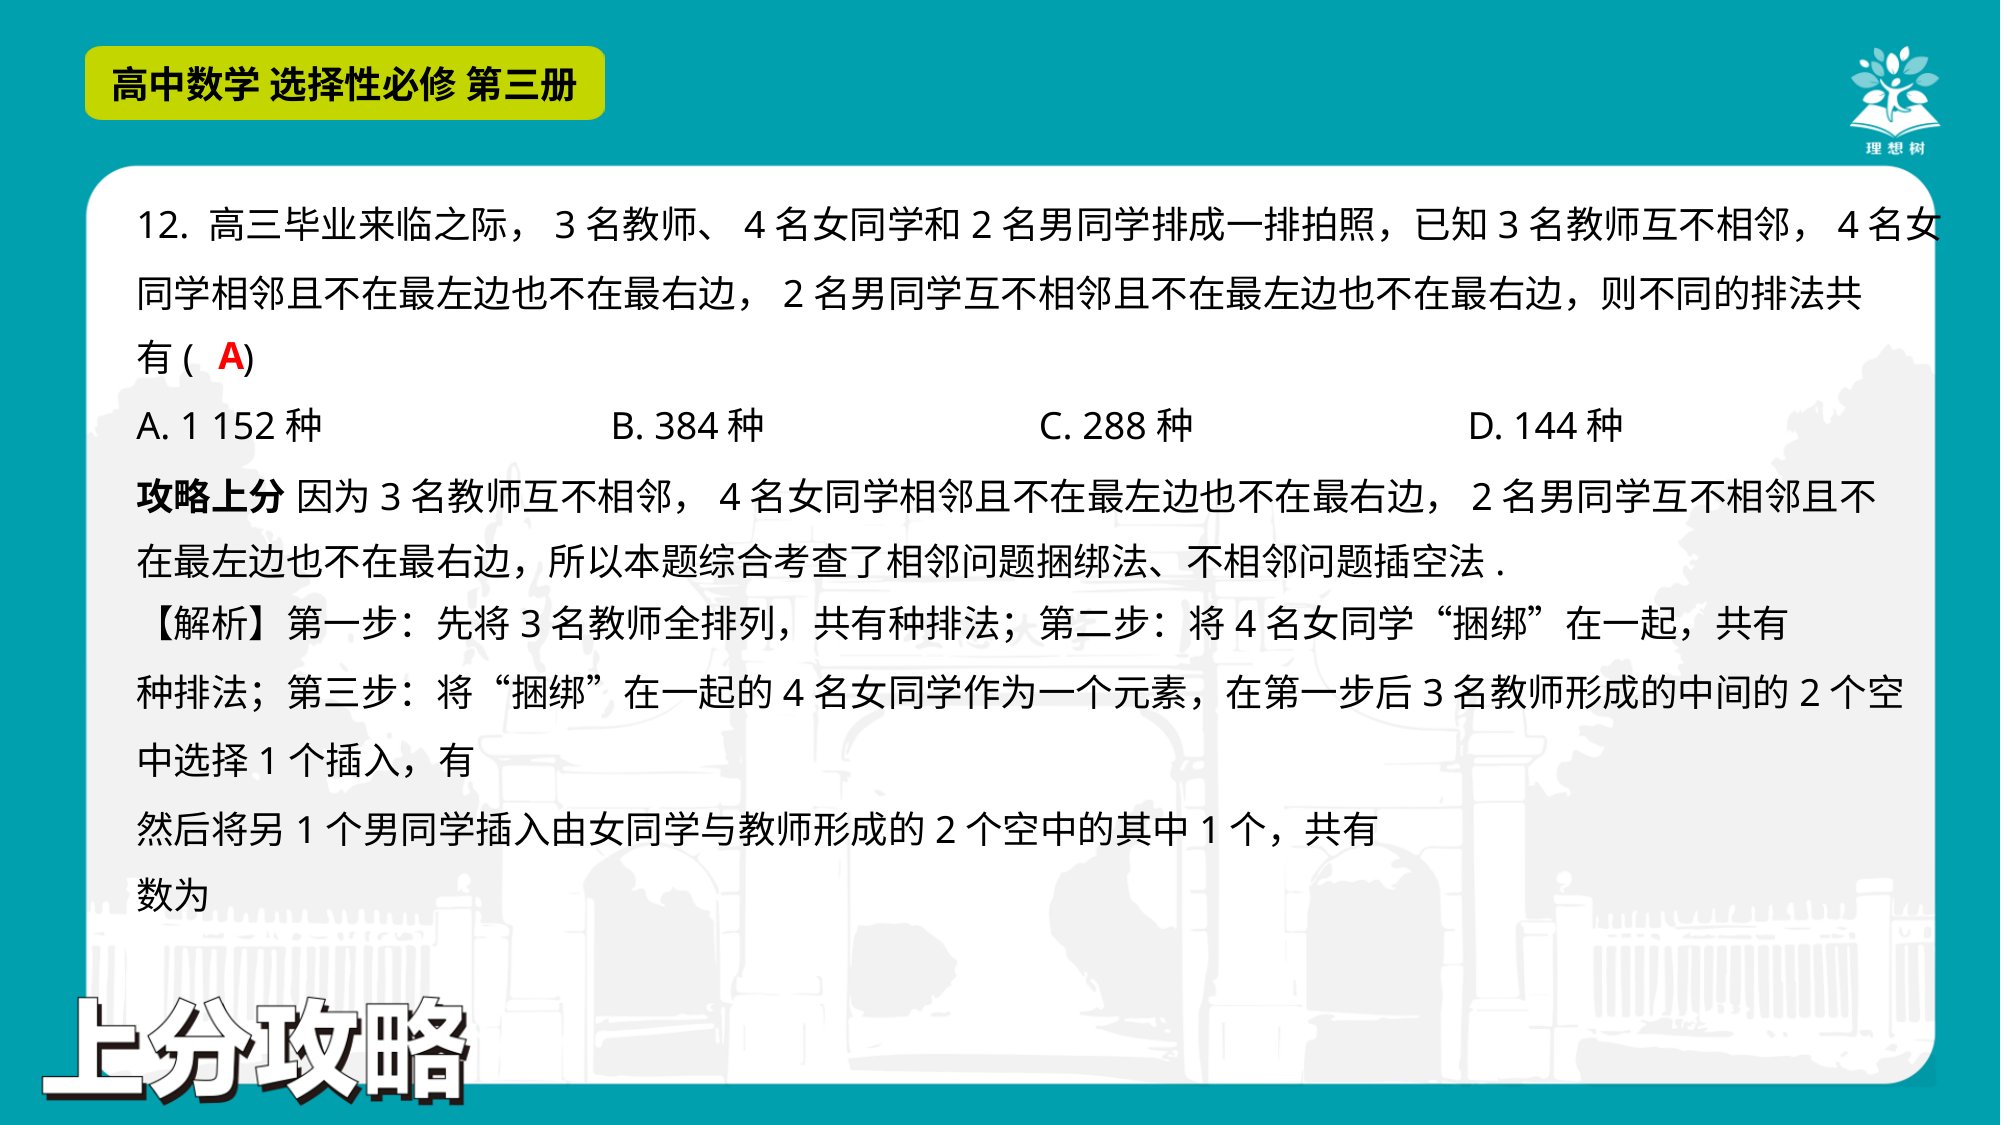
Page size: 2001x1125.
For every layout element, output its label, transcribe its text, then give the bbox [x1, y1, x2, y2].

text_box 攻略上分 因为3名教师互不相邻，4名女同学相邻且不在最左边也不在最右边，2名男同学互不相邻且不 在最左边也不在最右边，所以本题综合考查了相邻问题捆绑法、不相邻问题插空法. [136, 449, 1865, 576]
picture [0, 0, 2000, 1125]
text_box A. 1 152种 B. 384种 C. 288种 D. 144种 [136, 380, 1865, 440]
text_box A [204, 312, 259, 371]
text_box 12. 高三毕业来临之际，3名教师、4名女同学和2名男同学排成一排拍照，已知3名教师互不相邻，4名女 同学相邻且不在最左边也不在最右边，2名男同学互不相邻且不在最左边也不在最右边，则不同的排法共 有( ) [136, 177, 1865, 373]
